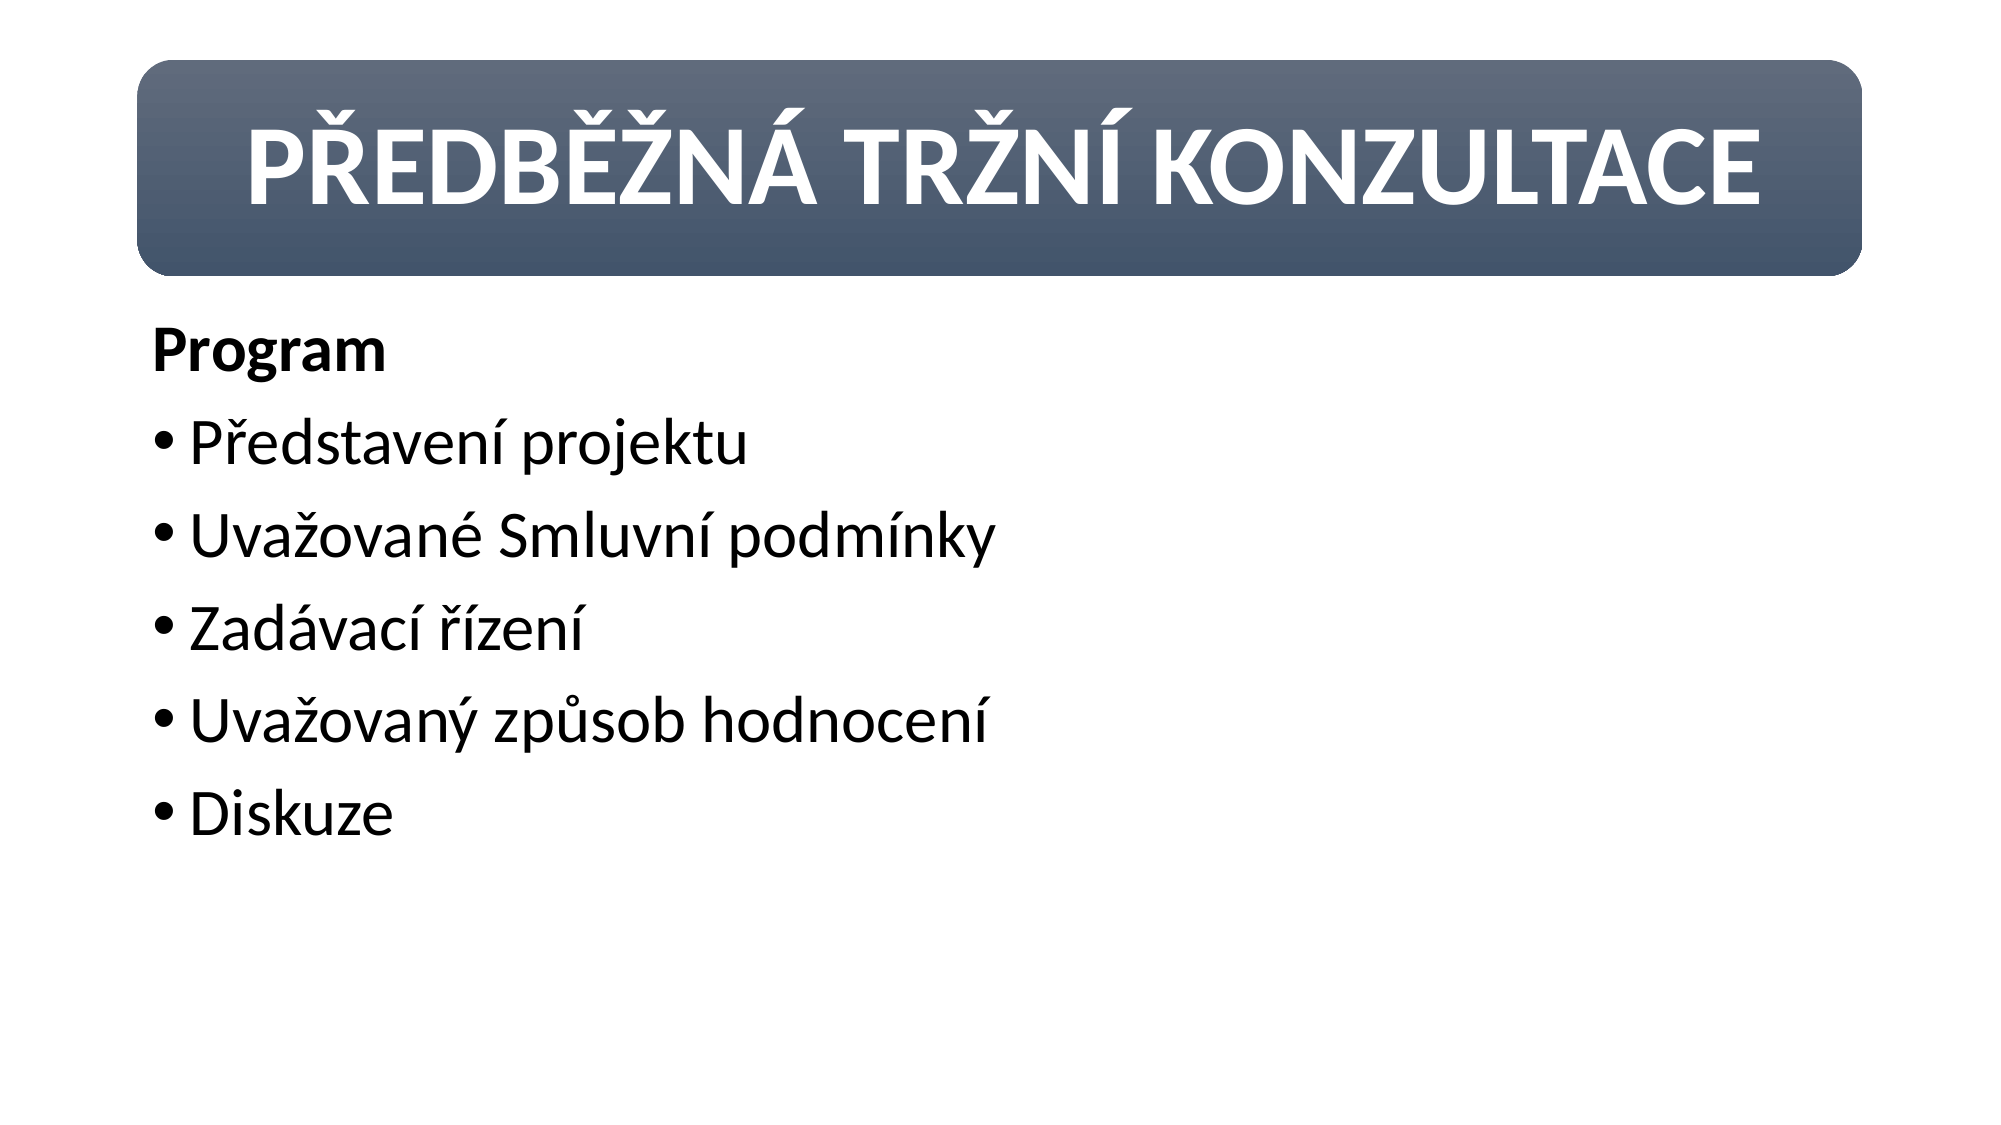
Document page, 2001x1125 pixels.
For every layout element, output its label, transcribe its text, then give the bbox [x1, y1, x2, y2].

list Program Představení projektu Uvažované Smluvní podmínky Zadávací řízení Uvažovaný způsob hodnocení Diskuze [137, 306, 1863, 1017]
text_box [137, 59, 1863, 278]
